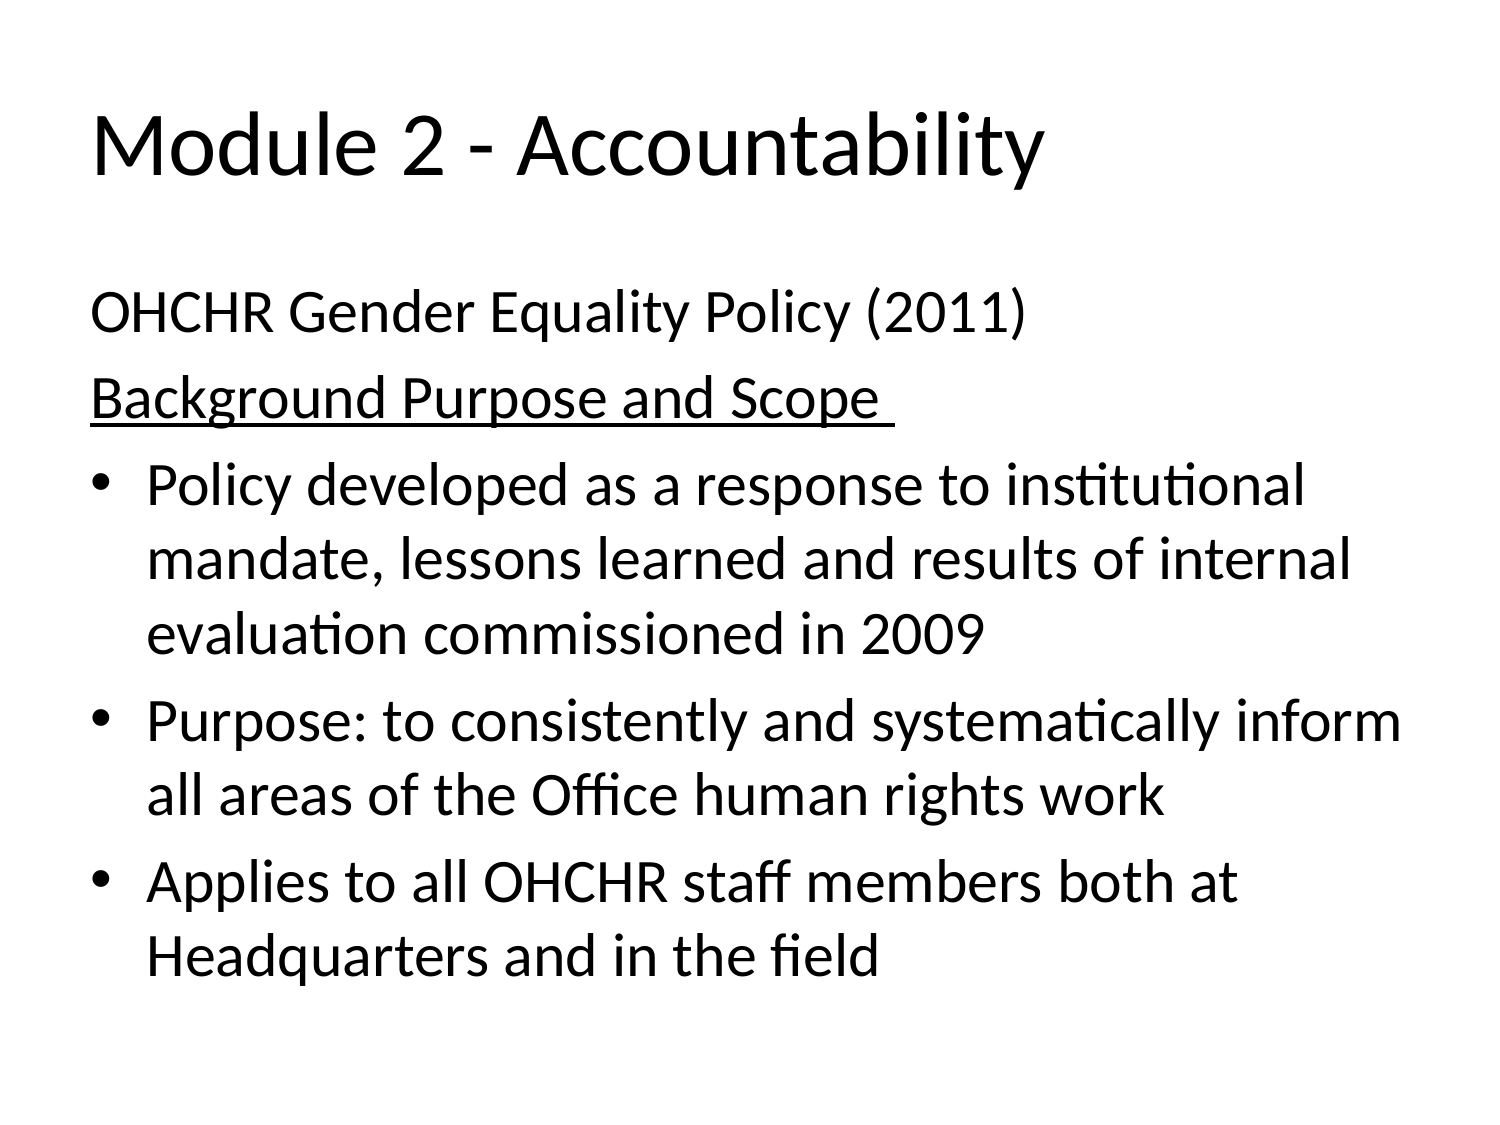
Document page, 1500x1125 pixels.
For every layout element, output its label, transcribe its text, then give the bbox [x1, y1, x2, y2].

list OHCHR Gender Equality Policy (2011) Background Purpose and Scope Policy developed as a response to institutional mandate, lessons learned and results of internal evaluation commissioned in 2009 Purpose: to consistently and systematically inform all areas of the Office human rights work Applies to all OHCHR staff members both at Headquarters and in the field [75, 262, 1425, 1005]
title Module 2 - Accountability [75, 45, 1425, 233]
